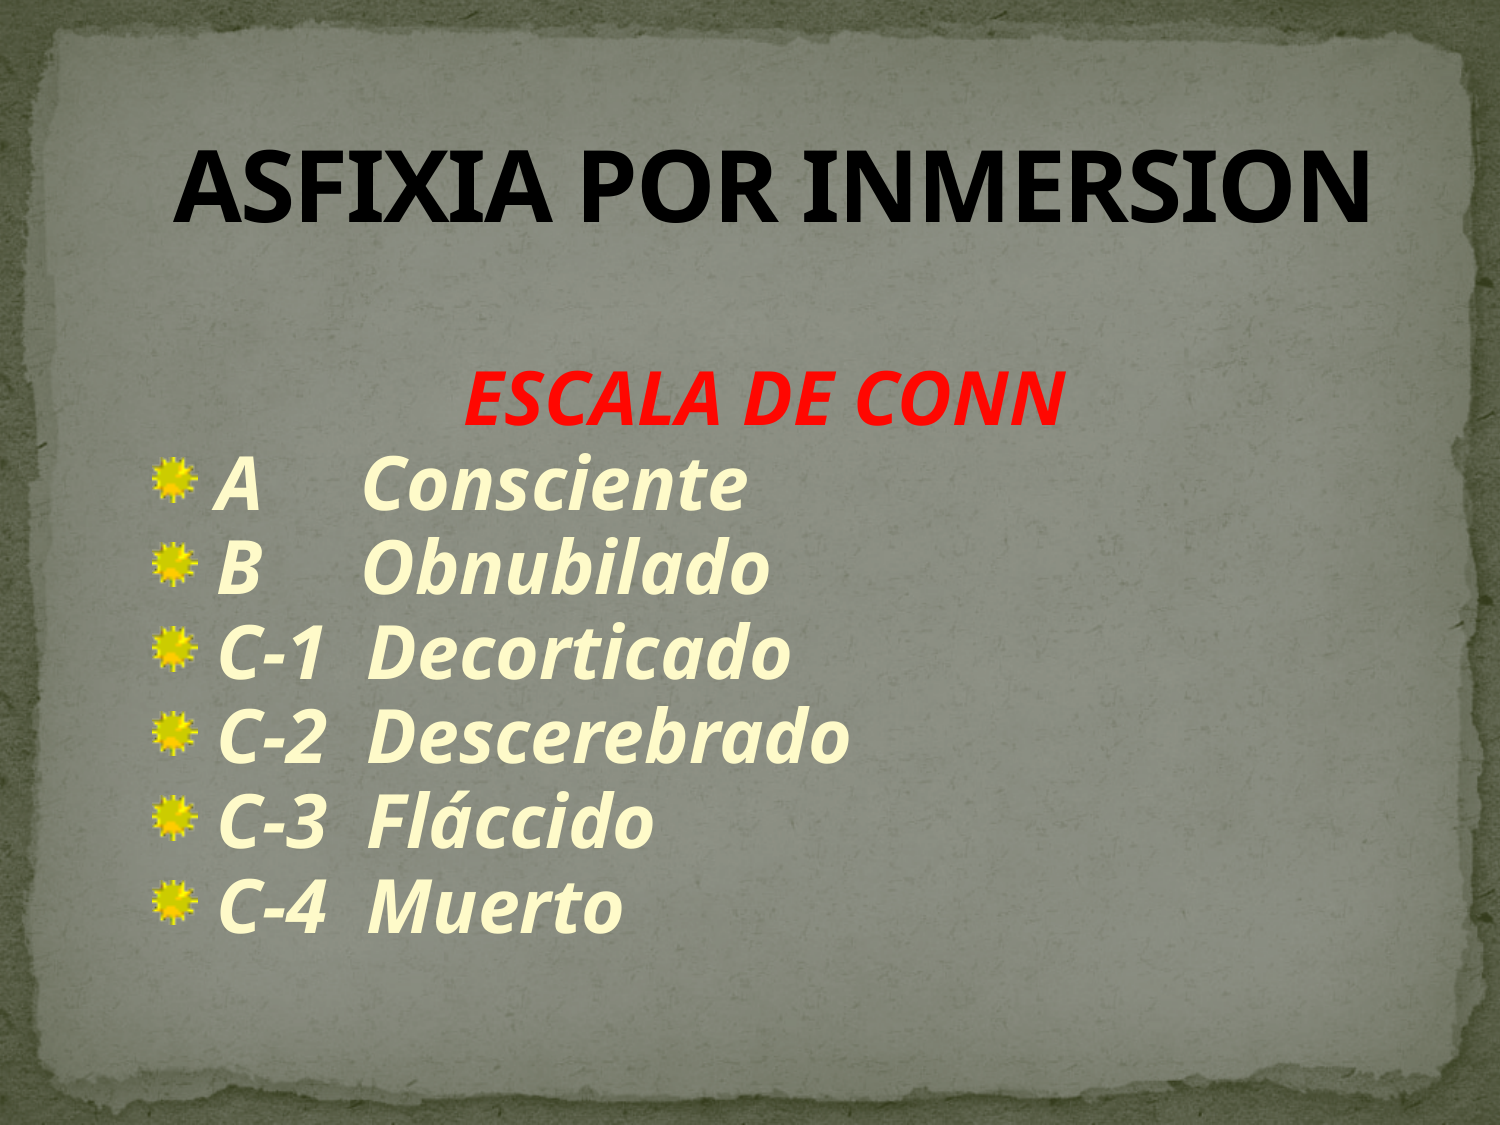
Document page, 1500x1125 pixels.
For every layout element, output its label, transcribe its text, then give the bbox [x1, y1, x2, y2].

list ESCALA DE CONN A Consciente B Obnubilado C-1 Decorticado C-2 Descerebrado C-3 Fláccido C-4 Muerto [137, 324, 1413, 1001]
picture [152, 626, 198, 672]
picture [152, 795, 198, 841]
title ASFIXIA POR INMERSION [49, 62, 1500, 250]
picture [152, 457, 198, 503]
picture [152, 880, 198, 925]
picture [152, 711, 198, 756]
picture [152, 542, 198, 587]
